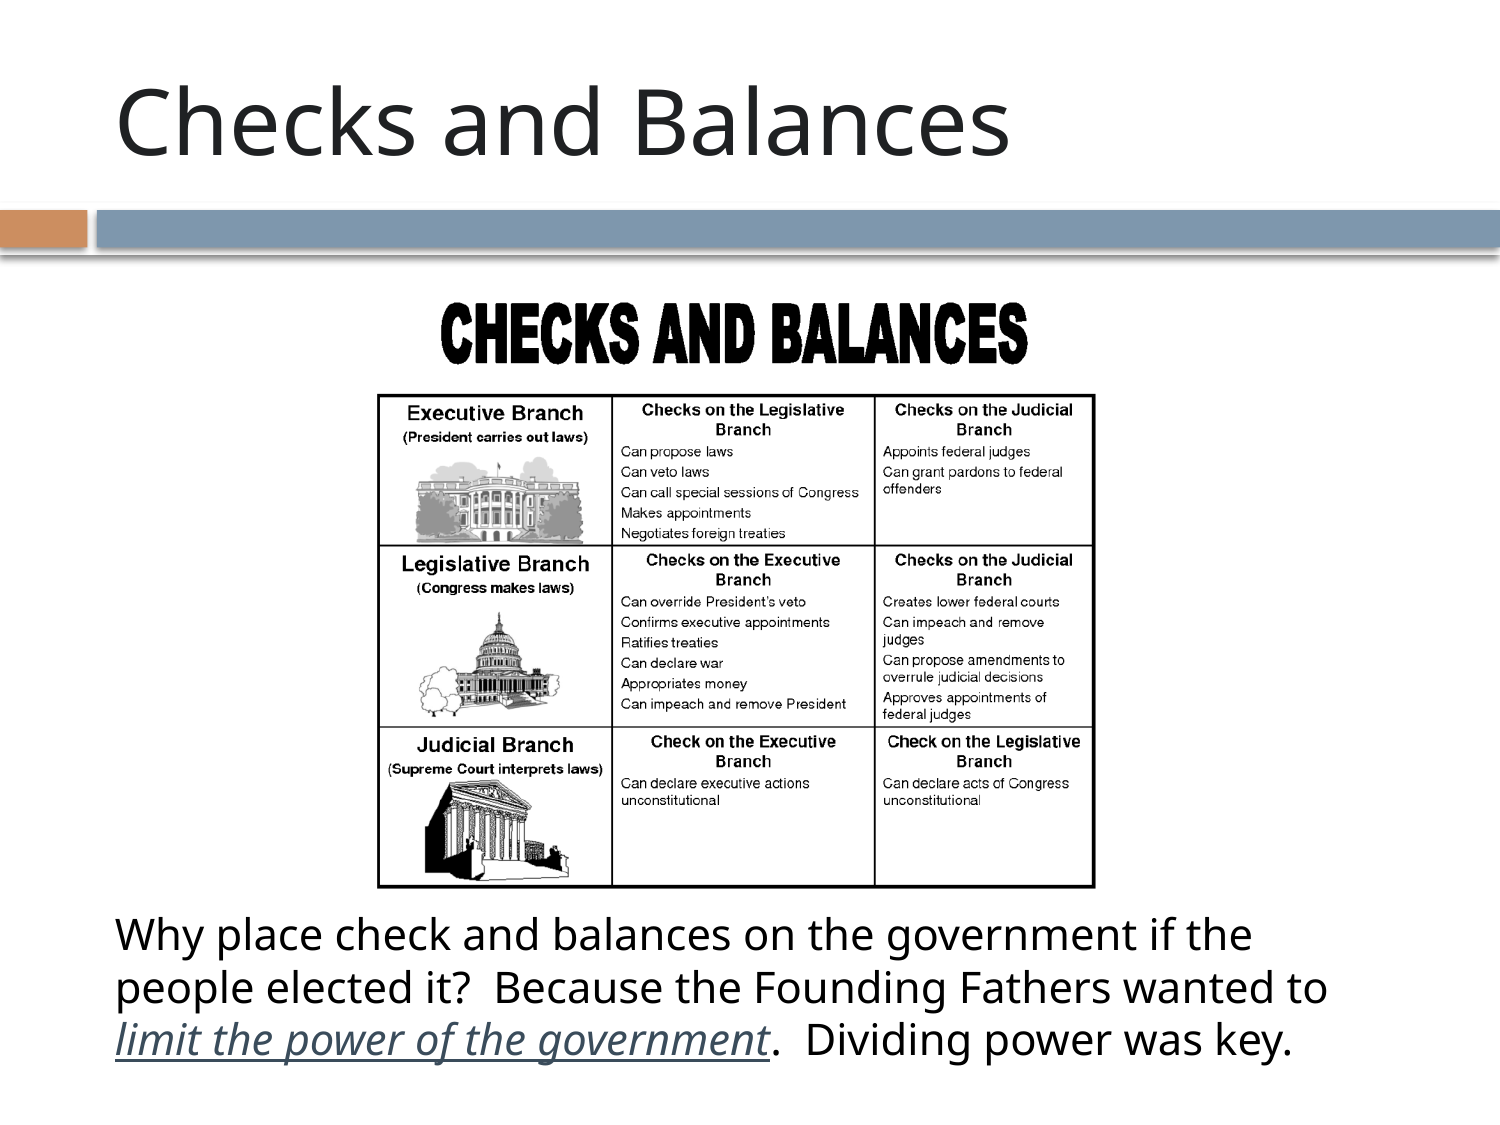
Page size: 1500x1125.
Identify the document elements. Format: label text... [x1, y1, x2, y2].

title Checks and Balances [99, 37, 1438, 200]
list Why place check and balances on the government if the people elected it? Because the Founding Fathers wanted to limit the power of the government. Dividing power was key. [99, 900, 1400, 1075]
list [299, 274, 1151, 913]
